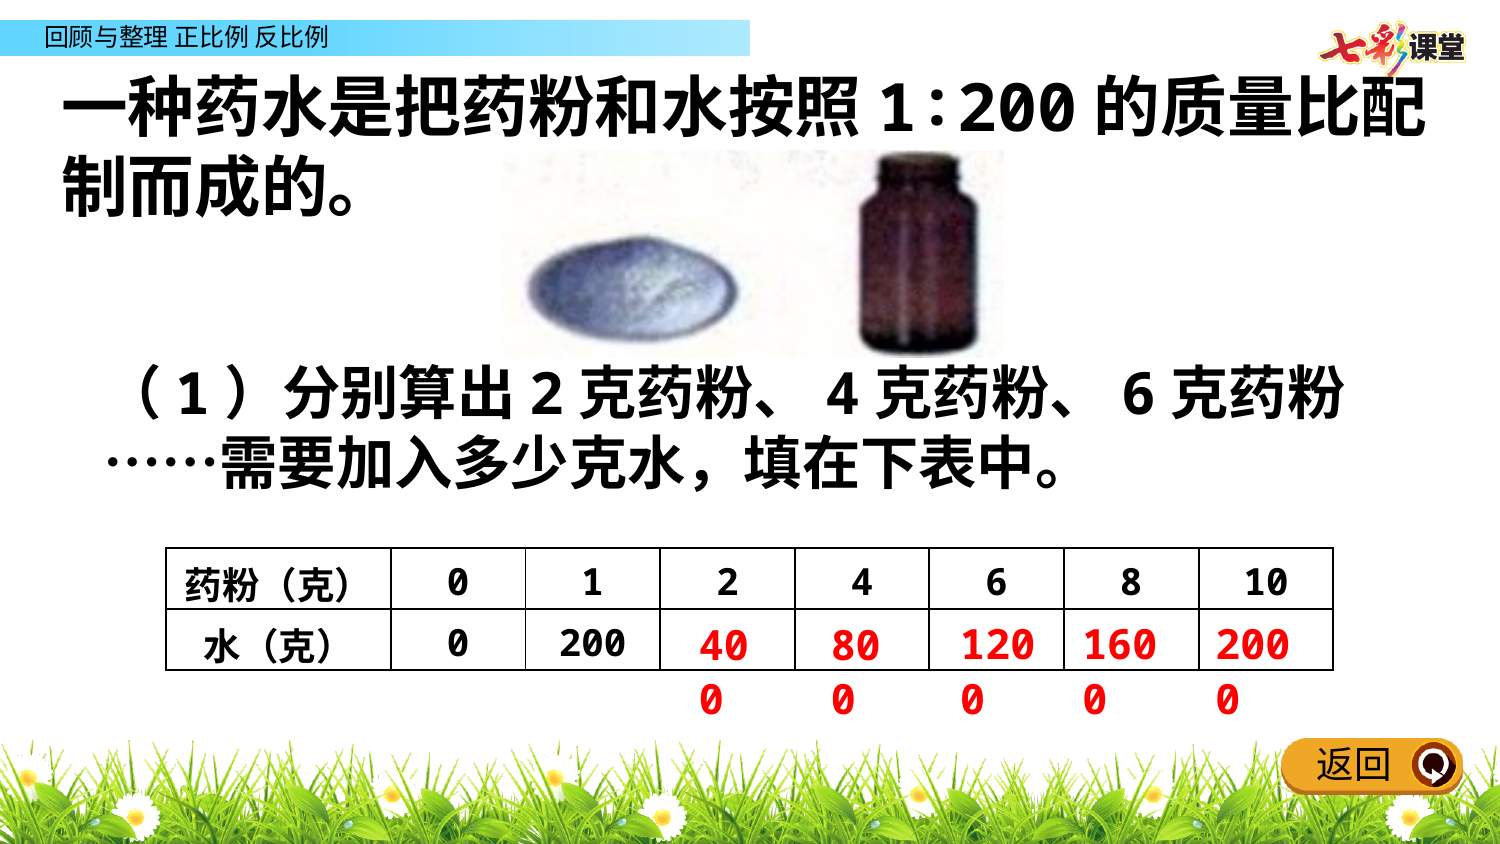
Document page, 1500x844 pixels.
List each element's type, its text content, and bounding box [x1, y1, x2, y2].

table_cell [930, 610, 945, 669]
table_cell 0 [392, 610, 525, 669]
table_cell [796, 610, 816, 669]
text_box 1600 [1067, 605, 1184, 731]
table_cell [1184, 610, 1198, 669]
table_cell [913, 610, 928, 669]
table_header 1 [526, 549, 659, 608]
table_cell [661, 610, 684, 669]
table_header 8 [1065, 549, 1198, 608]
table_cell 200 [526, 610, 659, 669]
table_cell [781, 610, 794, 669]
text_box 400 [684, 605, 781, 731]
table_header 0 [392, 549, 525, 608]
text_box 1200 [945, 605, 1062, 731]
table_cell [1317, 610, 1332, 669]
picture [1316, 20, 1468, 80]
table_header 4 [796, 549, 928, 608]
table_header 10 [1200, 549, 1332, 608]
table_header 6 [930, 549, 1063, 608]
table_header 药粉（克） [167, 549, 390, 608]
text_box （1）分别算出2克药粉、4克药粉、6克药粉……需要加入多少克水，填在下表中。 [88, 348, 1367, 504]
text_box 一种药水是把药粉和水按照1∶200的质量比配 制而成的。 [46, 57, 1443, 232]
table_header 2 [661, 549, 794, 608]
picture [501, 149, 1004, 358]
text_box 2000 [1200, 605, 1317, 731]
table_cell 水（克） [167, 610, 390, 669]
text_box 800 [816, 605, 913, 731]
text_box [1281, 733, 1464, 795]
picture [0, 740, 1500, 844]
